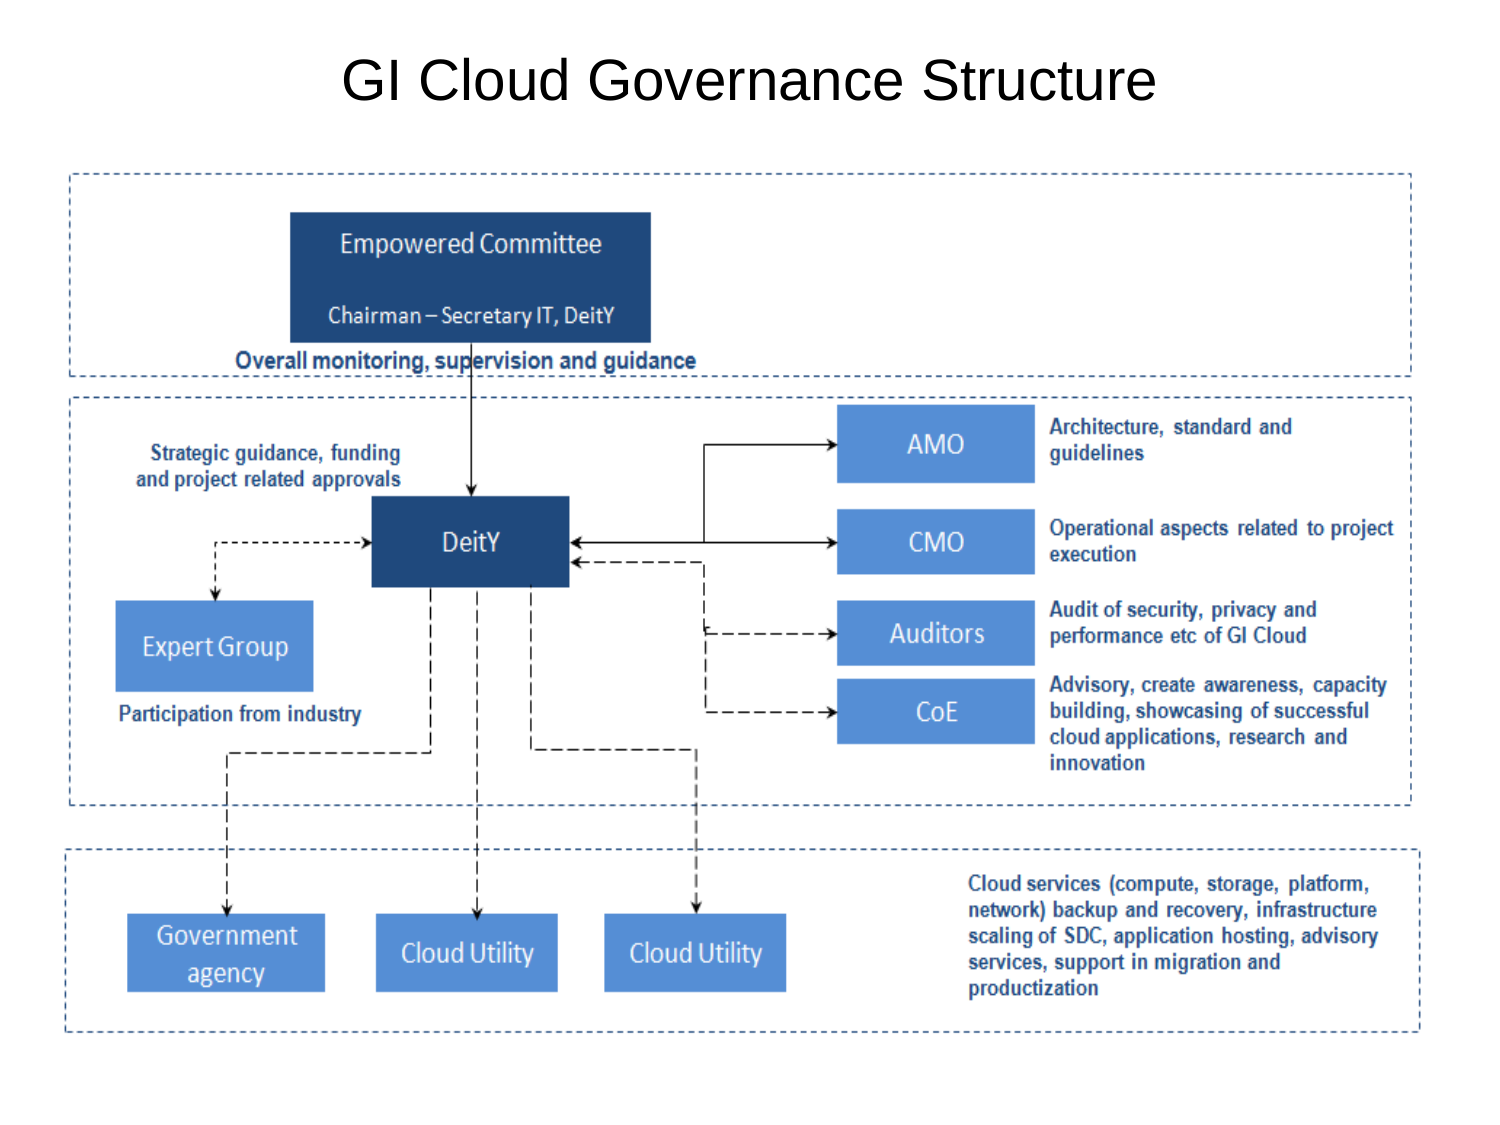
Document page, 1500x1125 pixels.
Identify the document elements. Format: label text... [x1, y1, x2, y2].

title GI Cloud Governance Structure [75, 24, 1425, 130]
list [62, 162, 1426, 1038]
